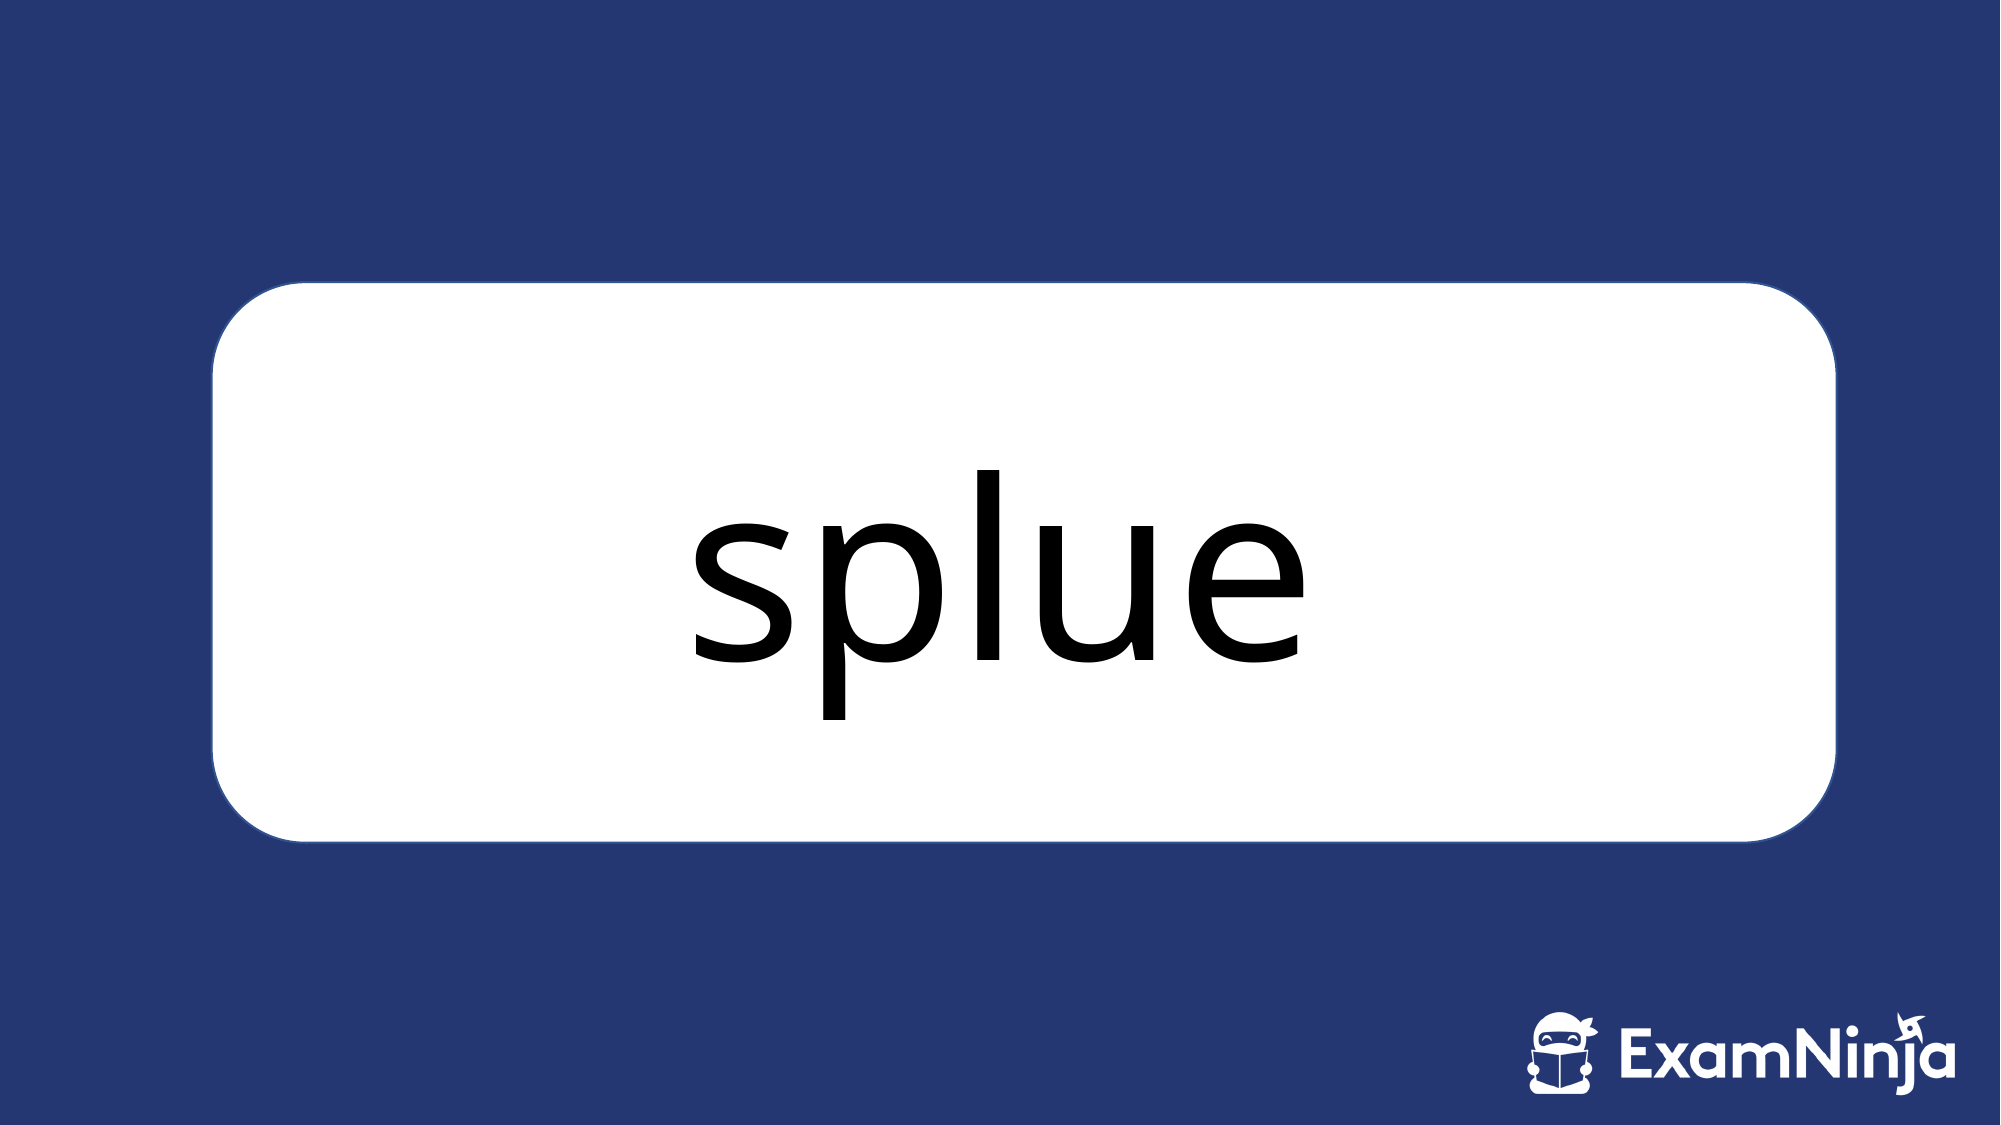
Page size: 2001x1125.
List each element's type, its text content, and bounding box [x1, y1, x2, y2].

text_box [210, 281, 1838, 403]
text_box splue [143, 403, 1857, 719]
picture [1501, 1003, 1979, 1102]
text_box [210, 719, 1838, 844]
